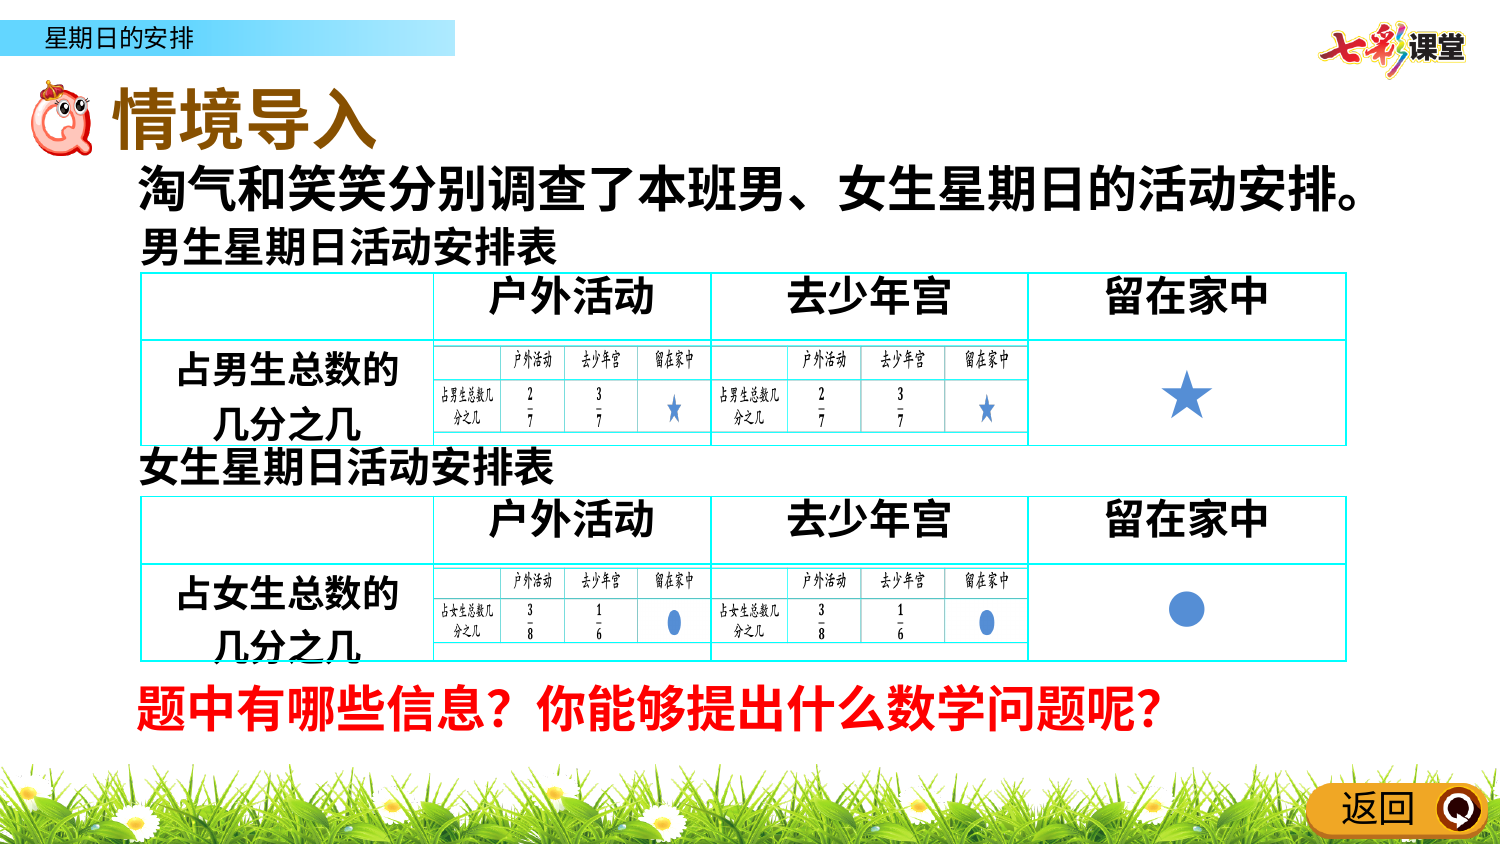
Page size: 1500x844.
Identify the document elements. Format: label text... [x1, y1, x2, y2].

table_cell [712, 565, 1027, 660]
table_cell [434, 565, 710, 660]
table_header 去少年宫 [712, 274, 1027, 339]
table_cell ● [1029, 565, 1345, 660]
table_cell ★ [1029, 341, 1345, 445]
text_box 题中有哪些信息？你能够提出什么数学问题呢？ [121, 669, 1362, 745]
table_cell [434, 341, 710, 445]
text_box 女生星期日活动安排表 [123, 433, 571, 499]
table_header 留在家中 [1029, 274, 1345, 339]
table_cell 占女生总数的 几分之几 [142, 565, 433, 660]
table_cell [712, 341, 1027, 445]
table_header [142, 274, 433, 339]
table_cell 占男生总数的 几分之几 [142, 341, 433, 433]
table_header [142, 497, 433, 563]
text_box 淘气和笑笑分别调查了本班男、女生星期日的活动安排。 [122, 150, 1403, 225]
text_box 男生星期日活动安排表 [125, 213, 573, 279]
table_header 留在家中 [1029, 497, 1345, 563]
text_box 情境导入 [100, 72, 404, 164]
table_header 户外活动 [434, 497, 710, 563]
picture [0, 764, 1500, 844]
table_header 户外活动 [434, 274, 710, 339]
table_header 去少年宫 [712, 497, 1027, 563]
picture [1316, 20, 1468, 80]
picture [31, 80, 92, 156]
